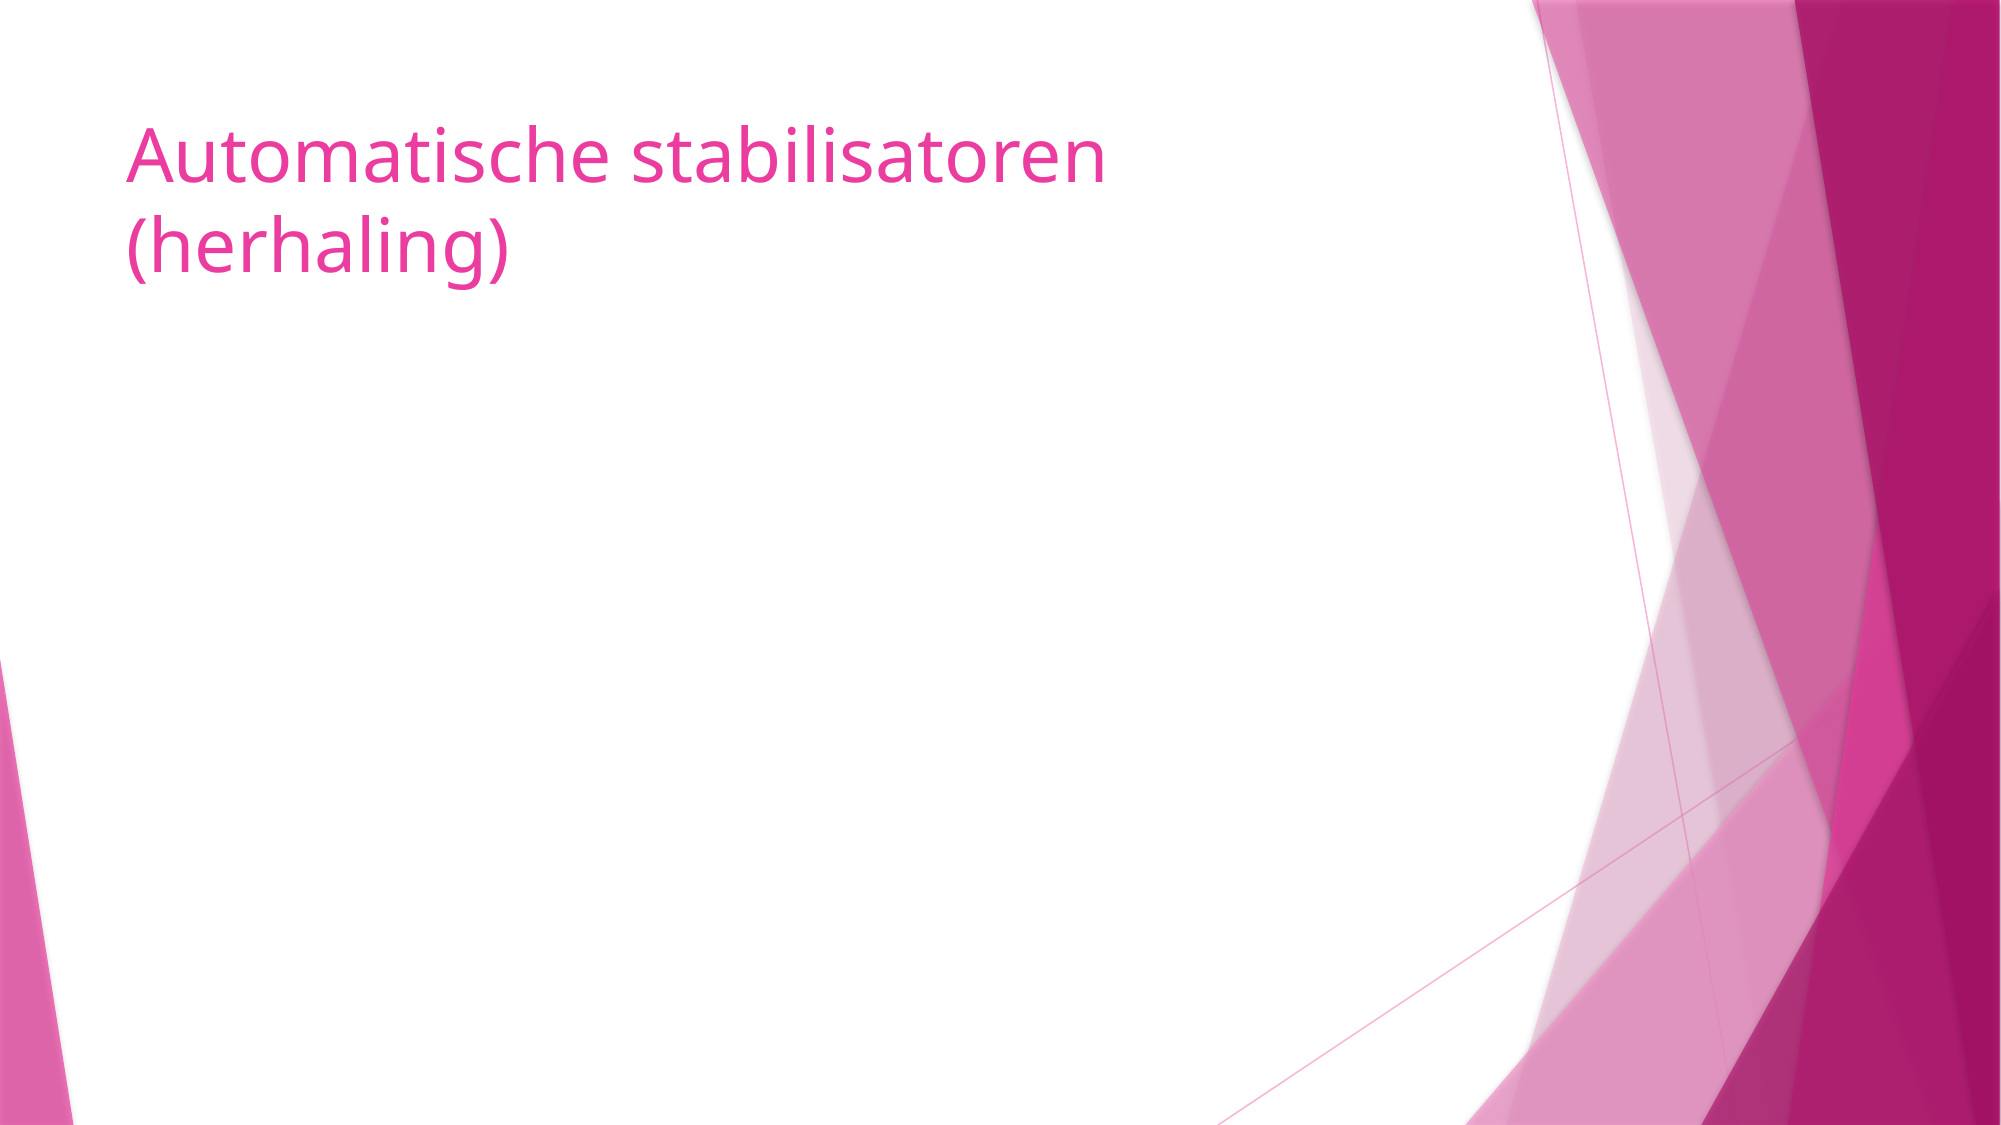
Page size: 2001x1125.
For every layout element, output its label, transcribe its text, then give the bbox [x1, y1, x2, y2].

title Automatische stabilisatoren (herhaling) [111, 99, 1522, 317]
